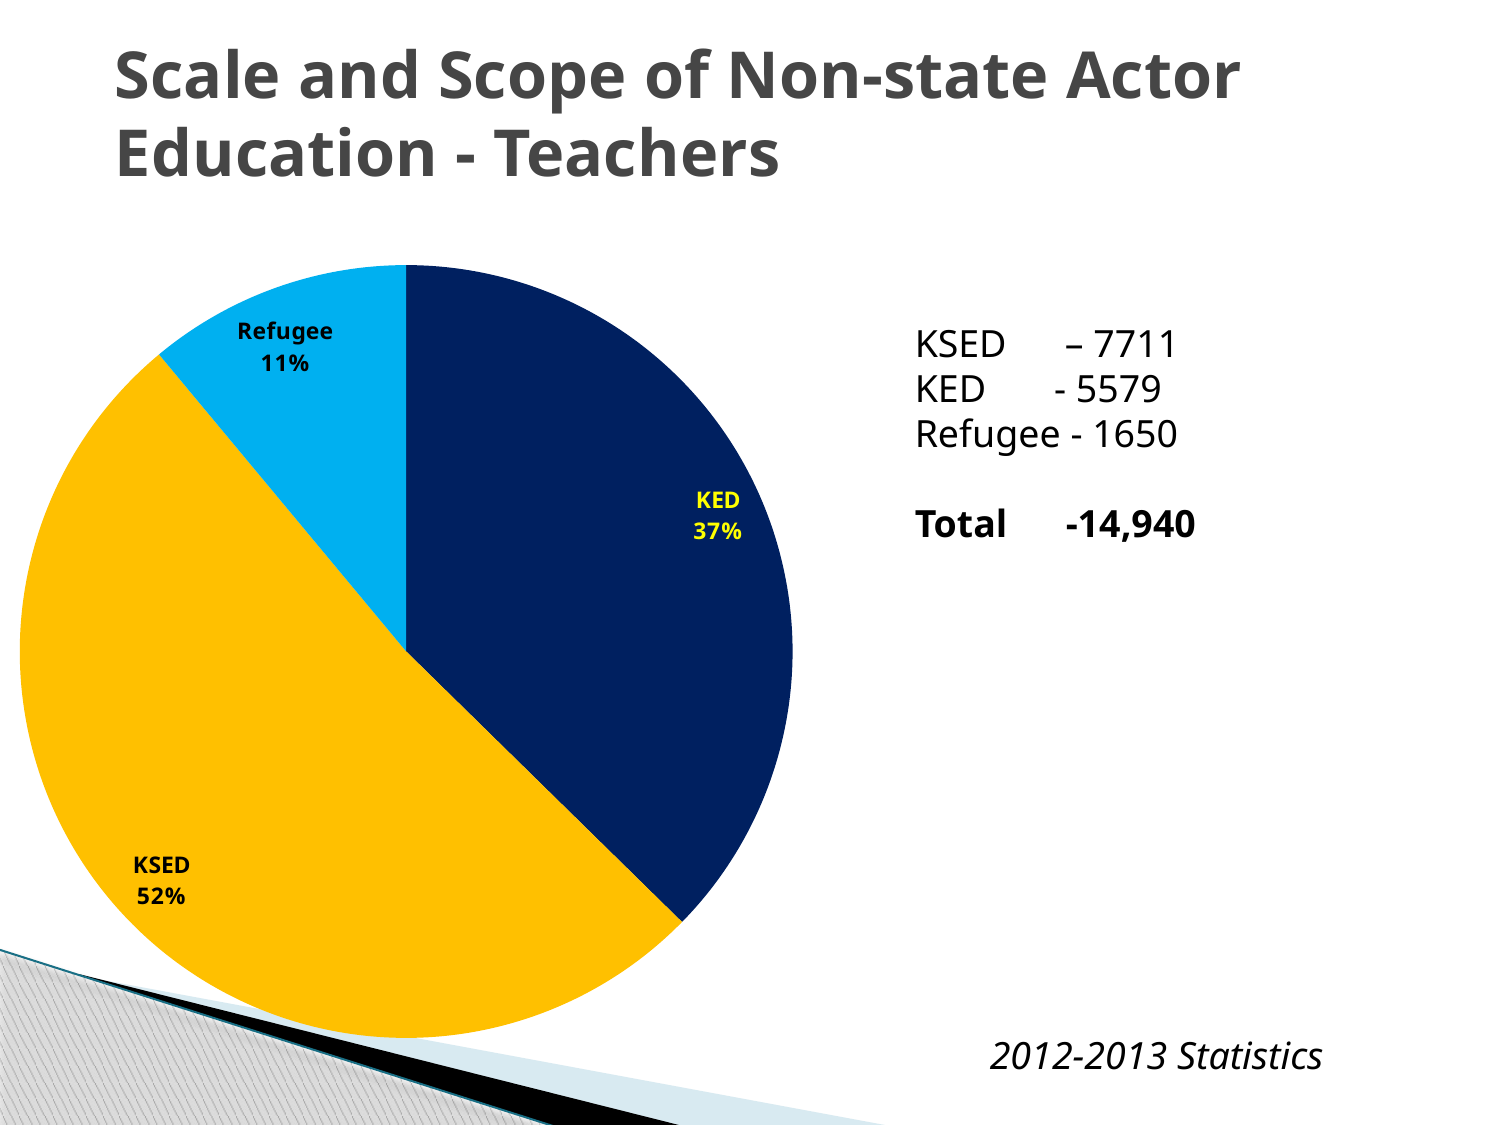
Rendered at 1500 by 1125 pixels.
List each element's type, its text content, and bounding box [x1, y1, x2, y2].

title Scale and Scope of Non-state Actor Education - Teachers [99, 24, 1443, 198]
chart [0, 187, 813, 1056]
text_box 2012-2013 Statistics [974, 1024, 1425, 1085]
text_box KSED – 7711 KED - 5579 Refugee - 1650 Total -14,940 [900, 312, 1400, 553]
